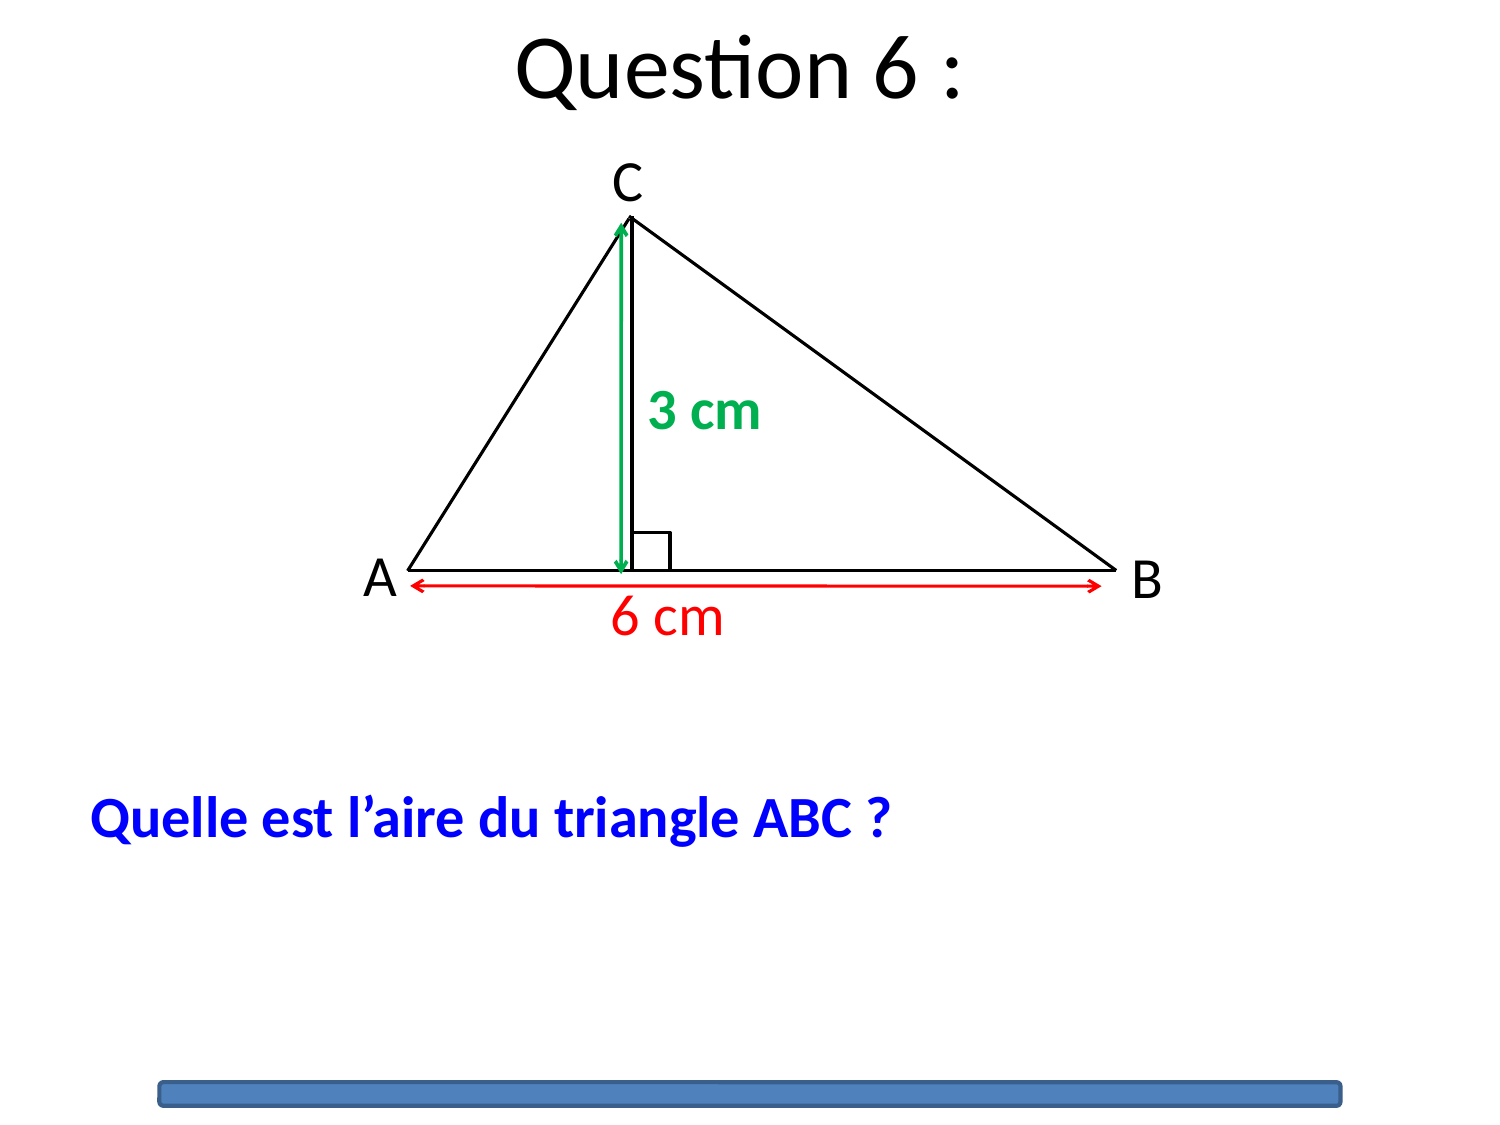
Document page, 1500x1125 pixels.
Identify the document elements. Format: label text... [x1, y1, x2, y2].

text_box [157, 1080, 1343, 1108]
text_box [348, 135, 1235, 662]
text_box Quelle est l’aire du triangle ABC ? [75, 771, 1424, 857]
text_box Question 6 : [64, 0, 1415, 188]
